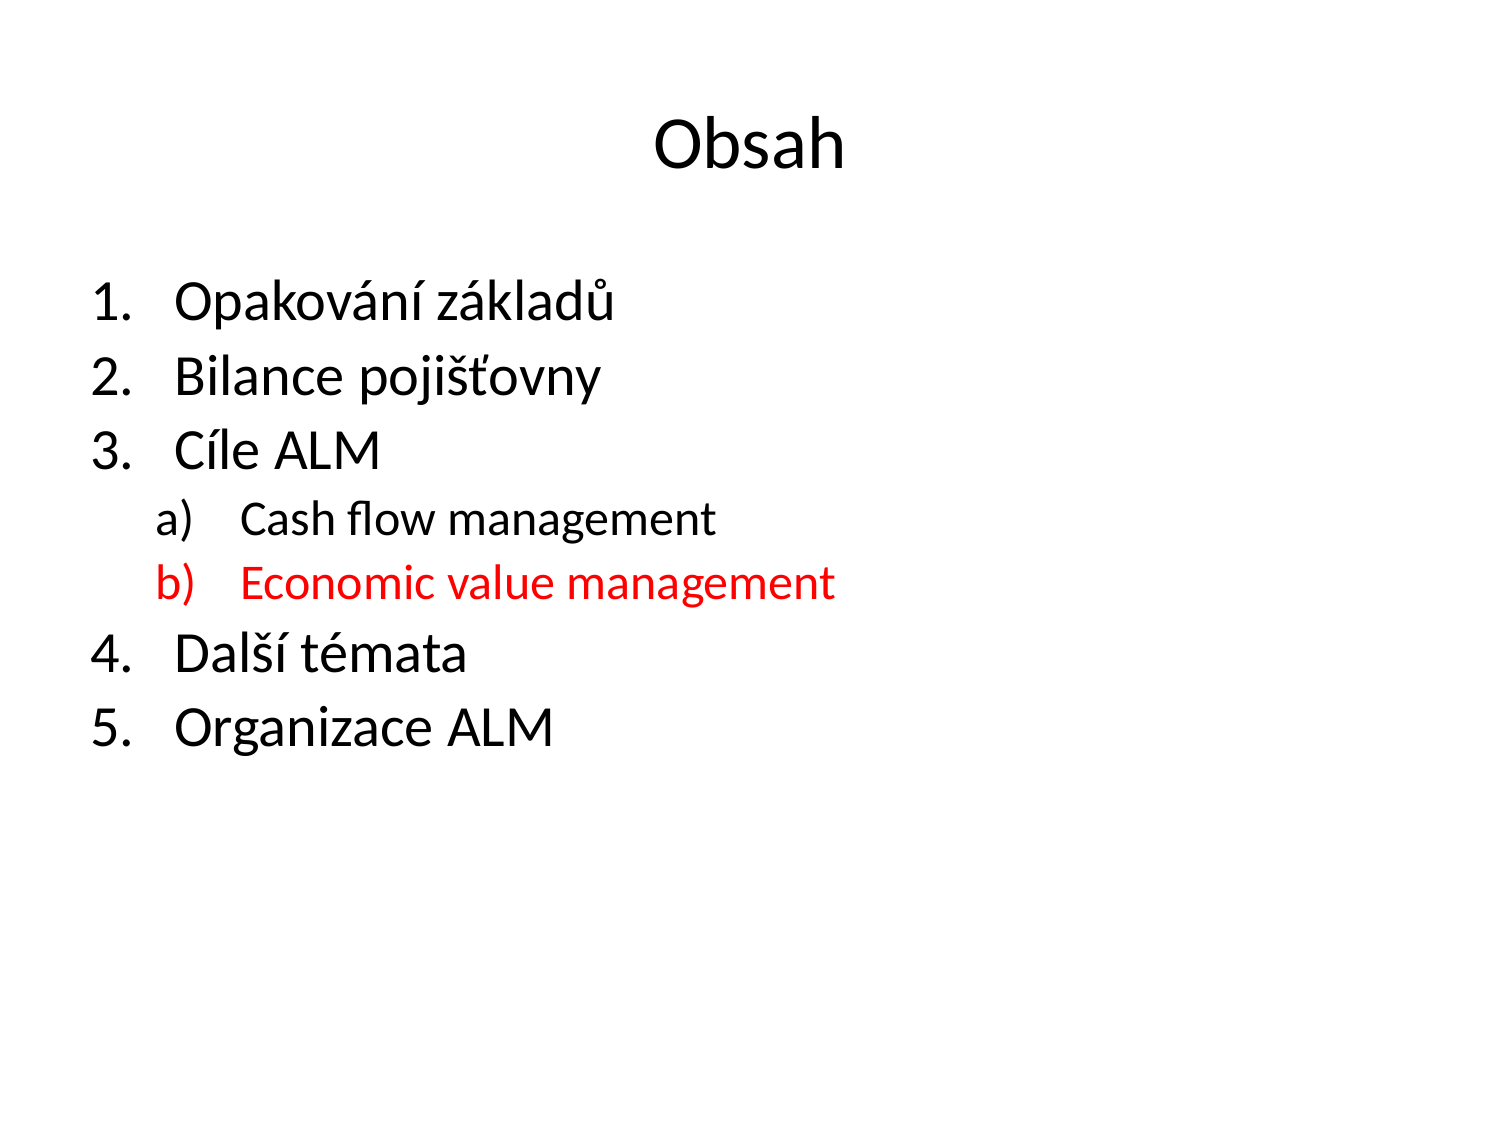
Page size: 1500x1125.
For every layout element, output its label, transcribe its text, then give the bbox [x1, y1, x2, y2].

list Opakování základů Bilance pojišťovny Cíle ALM Cash flow management Economic value management Další témata Organizace ALM [75, 262, 1425, 1005]
title Obsah [75, 45, 1425, 233]
